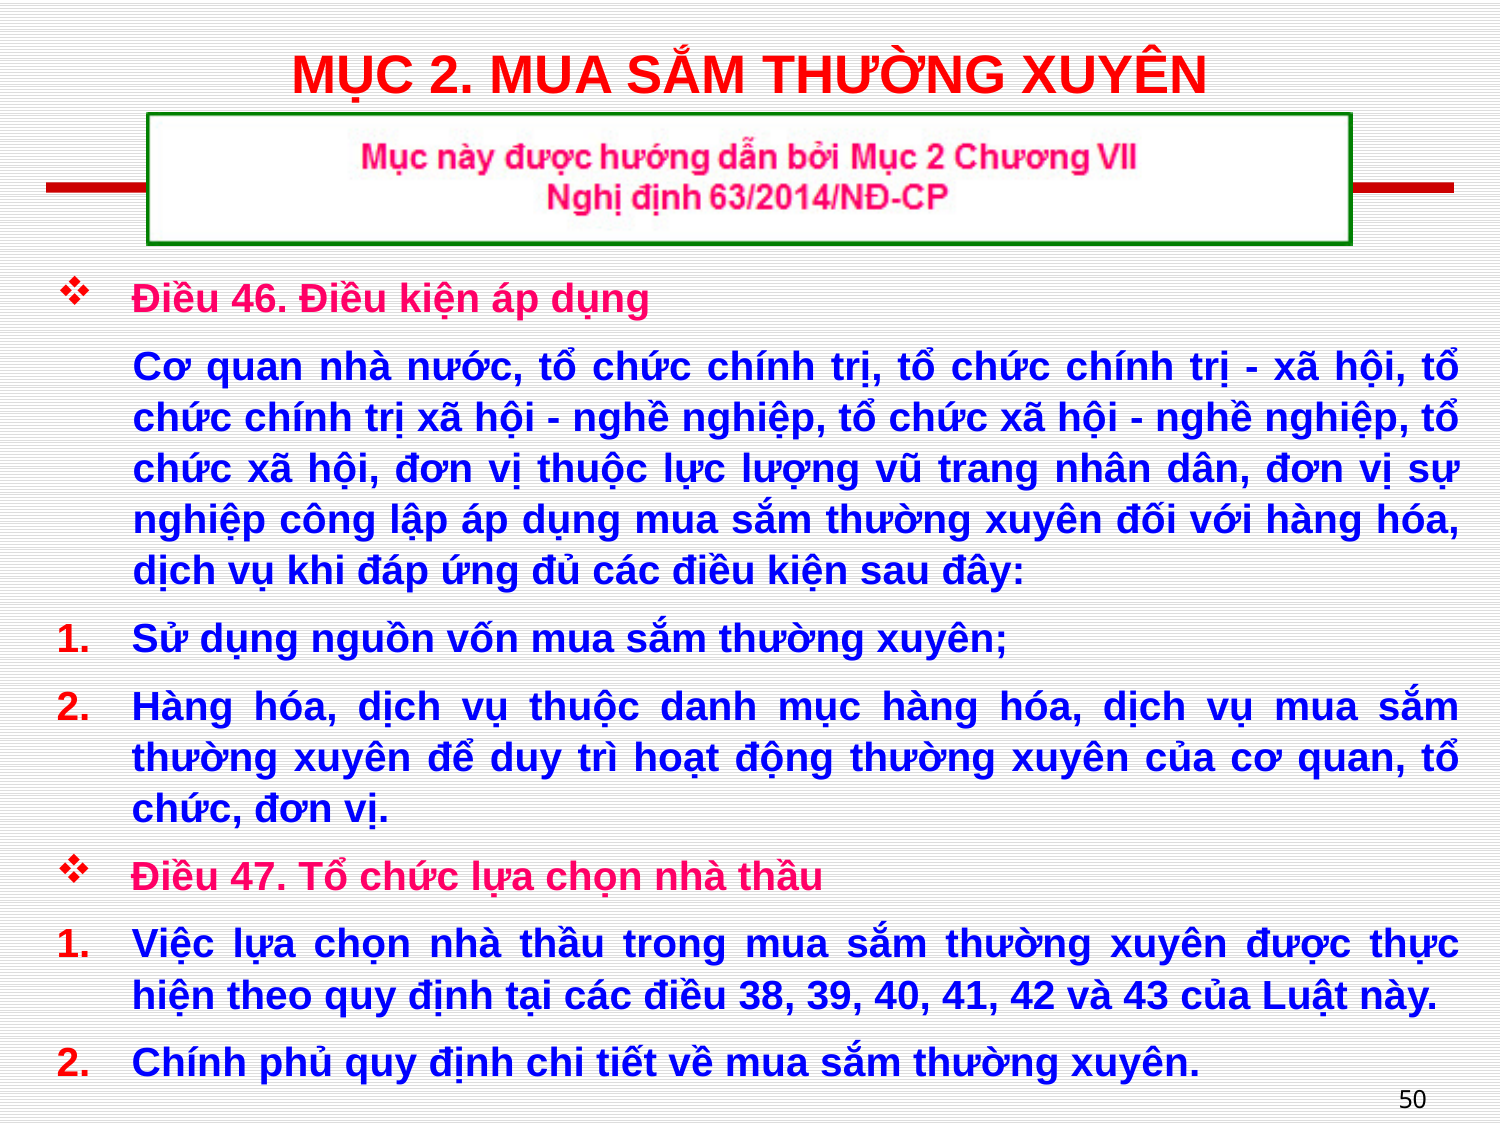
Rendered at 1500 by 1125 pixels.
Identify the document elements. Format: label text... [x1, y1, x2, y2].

title MỤC 2. MUA SẮM THƯỜNG XUYÊN [38, 24, 1463, 175]
picture [146, 112, 1354, 246]
text_box Điều 46. Điều kiện áp dụng Cơ quan nhà nước, tổ chức chính trị, tổ chức chính trị - xã hội, tổ chức chính trị xã hội - nghề nghiệp, tổ chức xã hội - nghề nghiệp, tổ chức xã hội, đơn vị thuộc lực lượng vũ trang nhân dân, đơn vị sự nghiệp công lập áp dụng mua sắm thường xuyên đối với hàng hóa, dịch vụ khi đáp ứng đủ các điều kiện sau đây: Sử dụng nguồn vốn mua sắm thường xuyên; Hàng hóa, dịch vụ thuộc danh mục hàng hóa, dịch vụ mua sắm thường xuyên để duy trì hoạt động thường xuyên của cơ quan, tổ chức, đơn vị. Điều 47. Tổ chức lựa chọn nhà thầu Việc lựa chọn nhà thầu trong mua sắm thường xuyên được thực hiện theo quy định tại các điều 38, 39, 40, 41, 42 và 43 của Luật này. Chính phủ quy định chi tiết về mua sắm thường xuyên. [23, 199, 1477, 1088]
